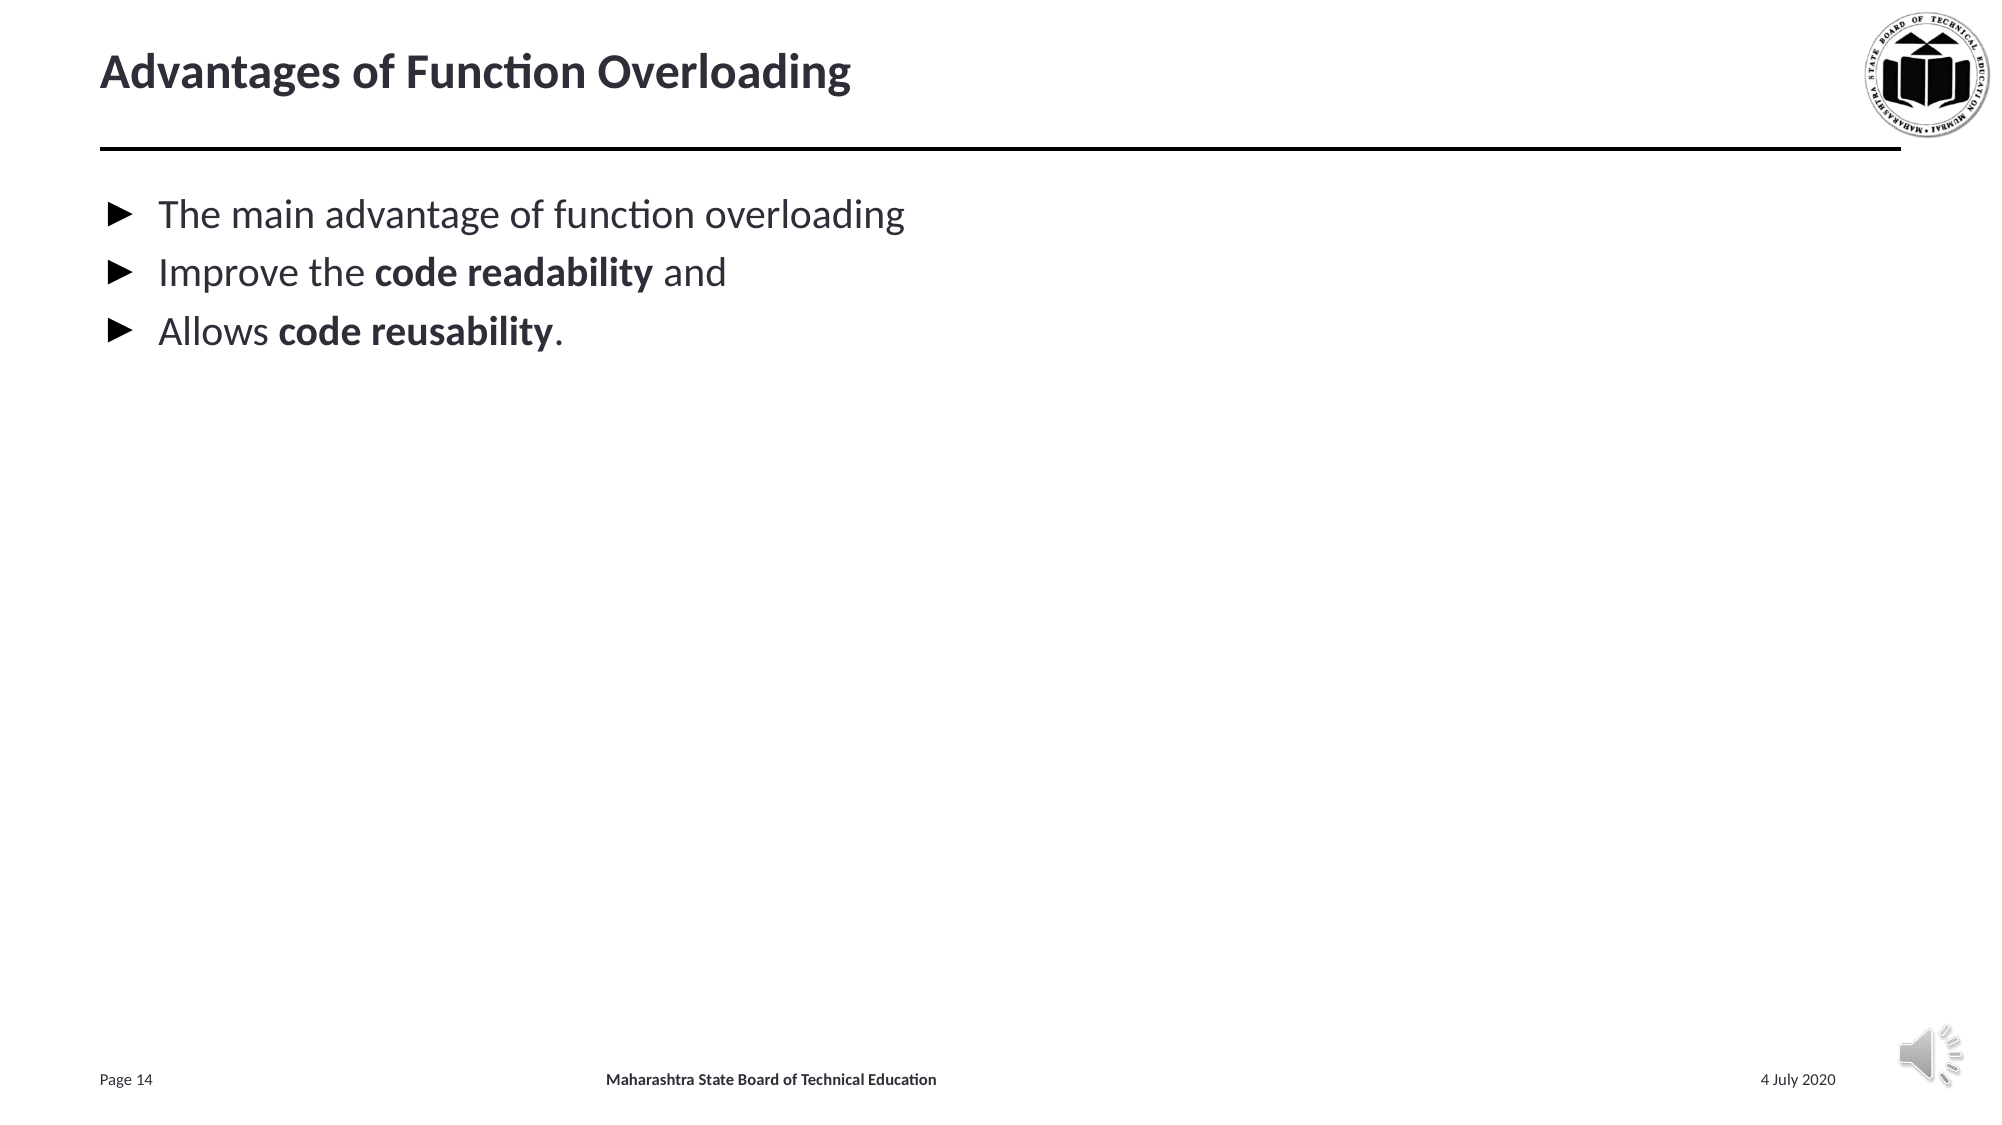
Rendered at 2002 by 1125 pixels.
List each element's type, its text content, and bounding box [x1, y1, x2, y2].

picture [1852, 0, 2001, 149]
list The main advantage of function overloading Improve the code readability and Allows code reusability. [100, 186, 1901, 999]
picture [1898, 1022, 1966, 1090]
title Advantages of Function Overloading [100, 48, 1901, 146]
